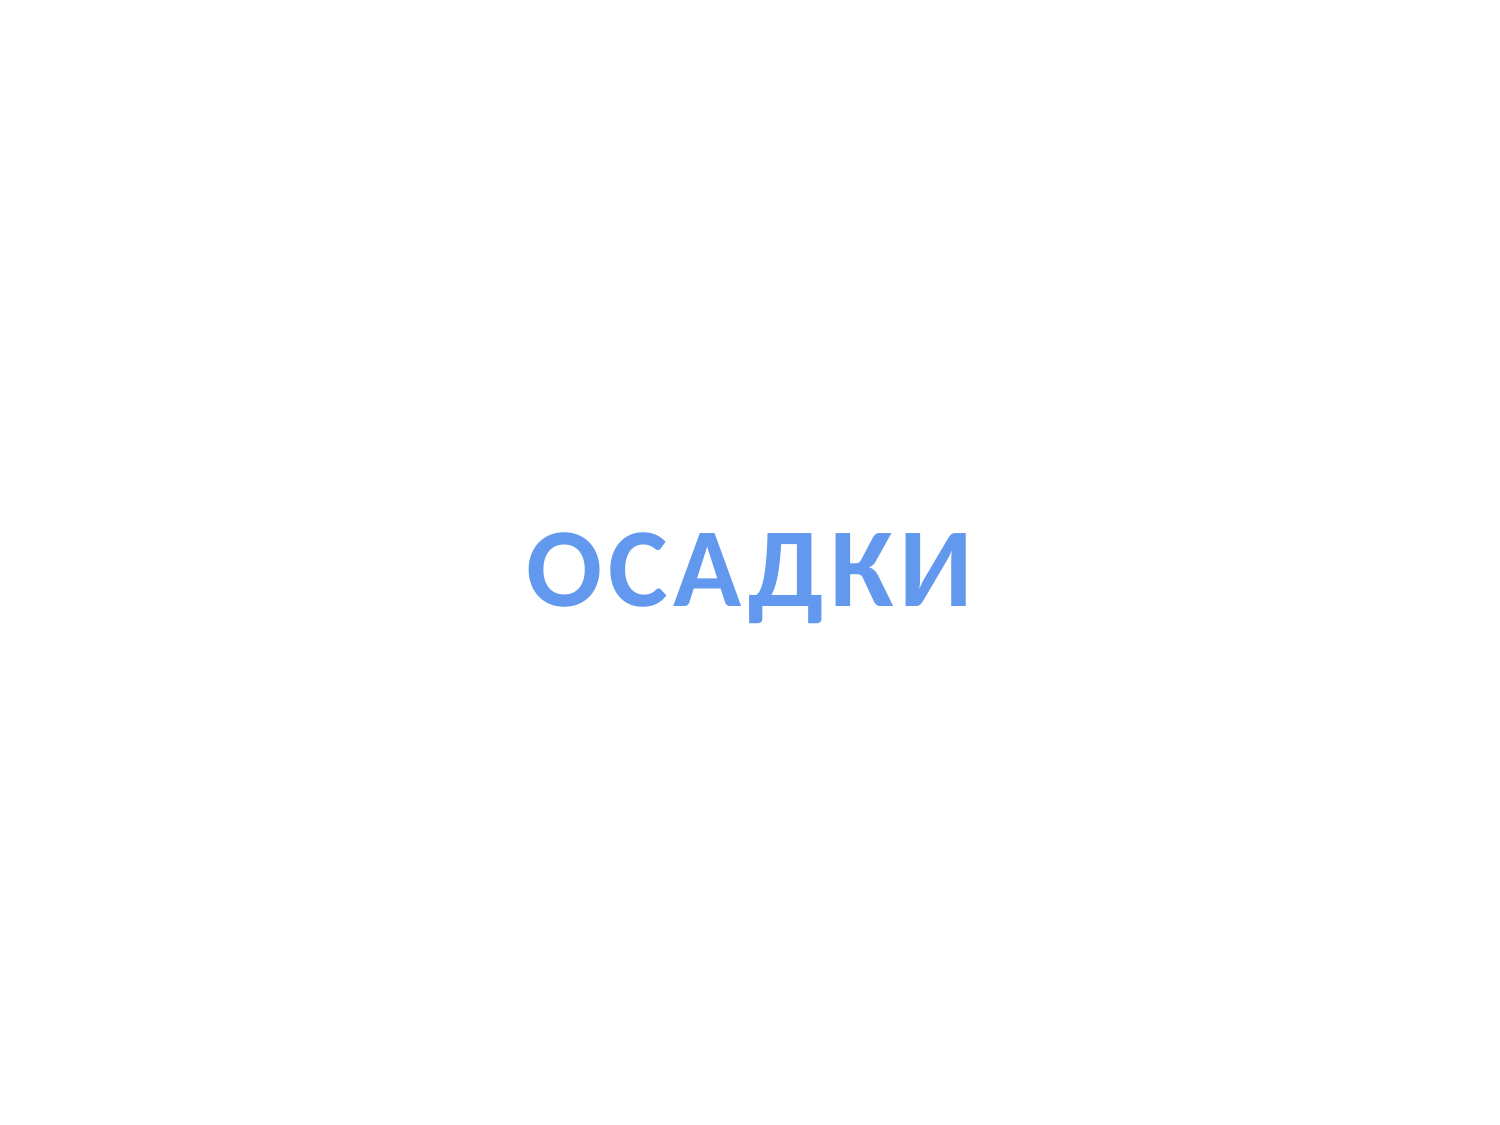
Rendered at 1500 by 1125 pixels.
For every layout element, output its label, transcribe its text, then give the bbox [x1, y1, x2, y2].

text_box ОСАДКИ [511, 486, 989, 637]
